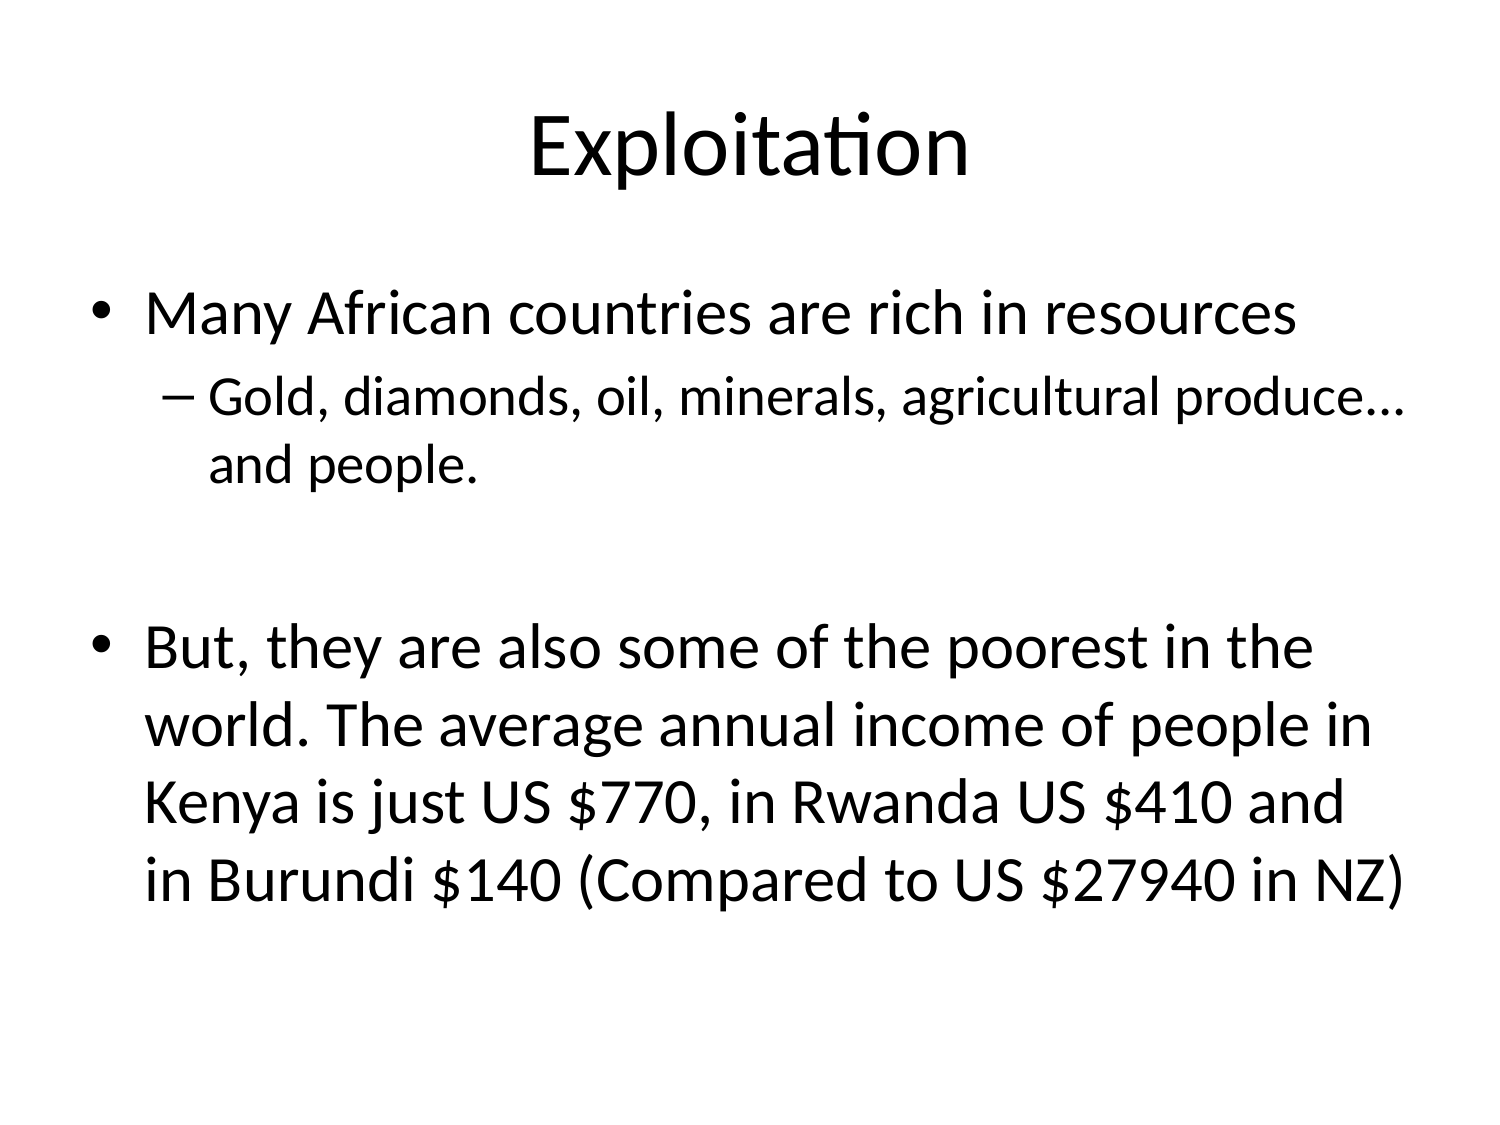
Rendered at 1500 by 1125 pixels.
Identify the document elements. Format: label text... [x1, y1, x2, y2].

list Many African countries are rich in resources Gold, diamonds, oil, minerals, agricultural produce... and people. But, they are also some of the poorest in the world. The average annual income of people in Kenya is just US $770, in Rwanda US $410 and in Burundi $140 (Compared to US $27940 in NZ) [75, 262, 1425, 1005]
title Exploitation [75, 45, 1425, 233]
